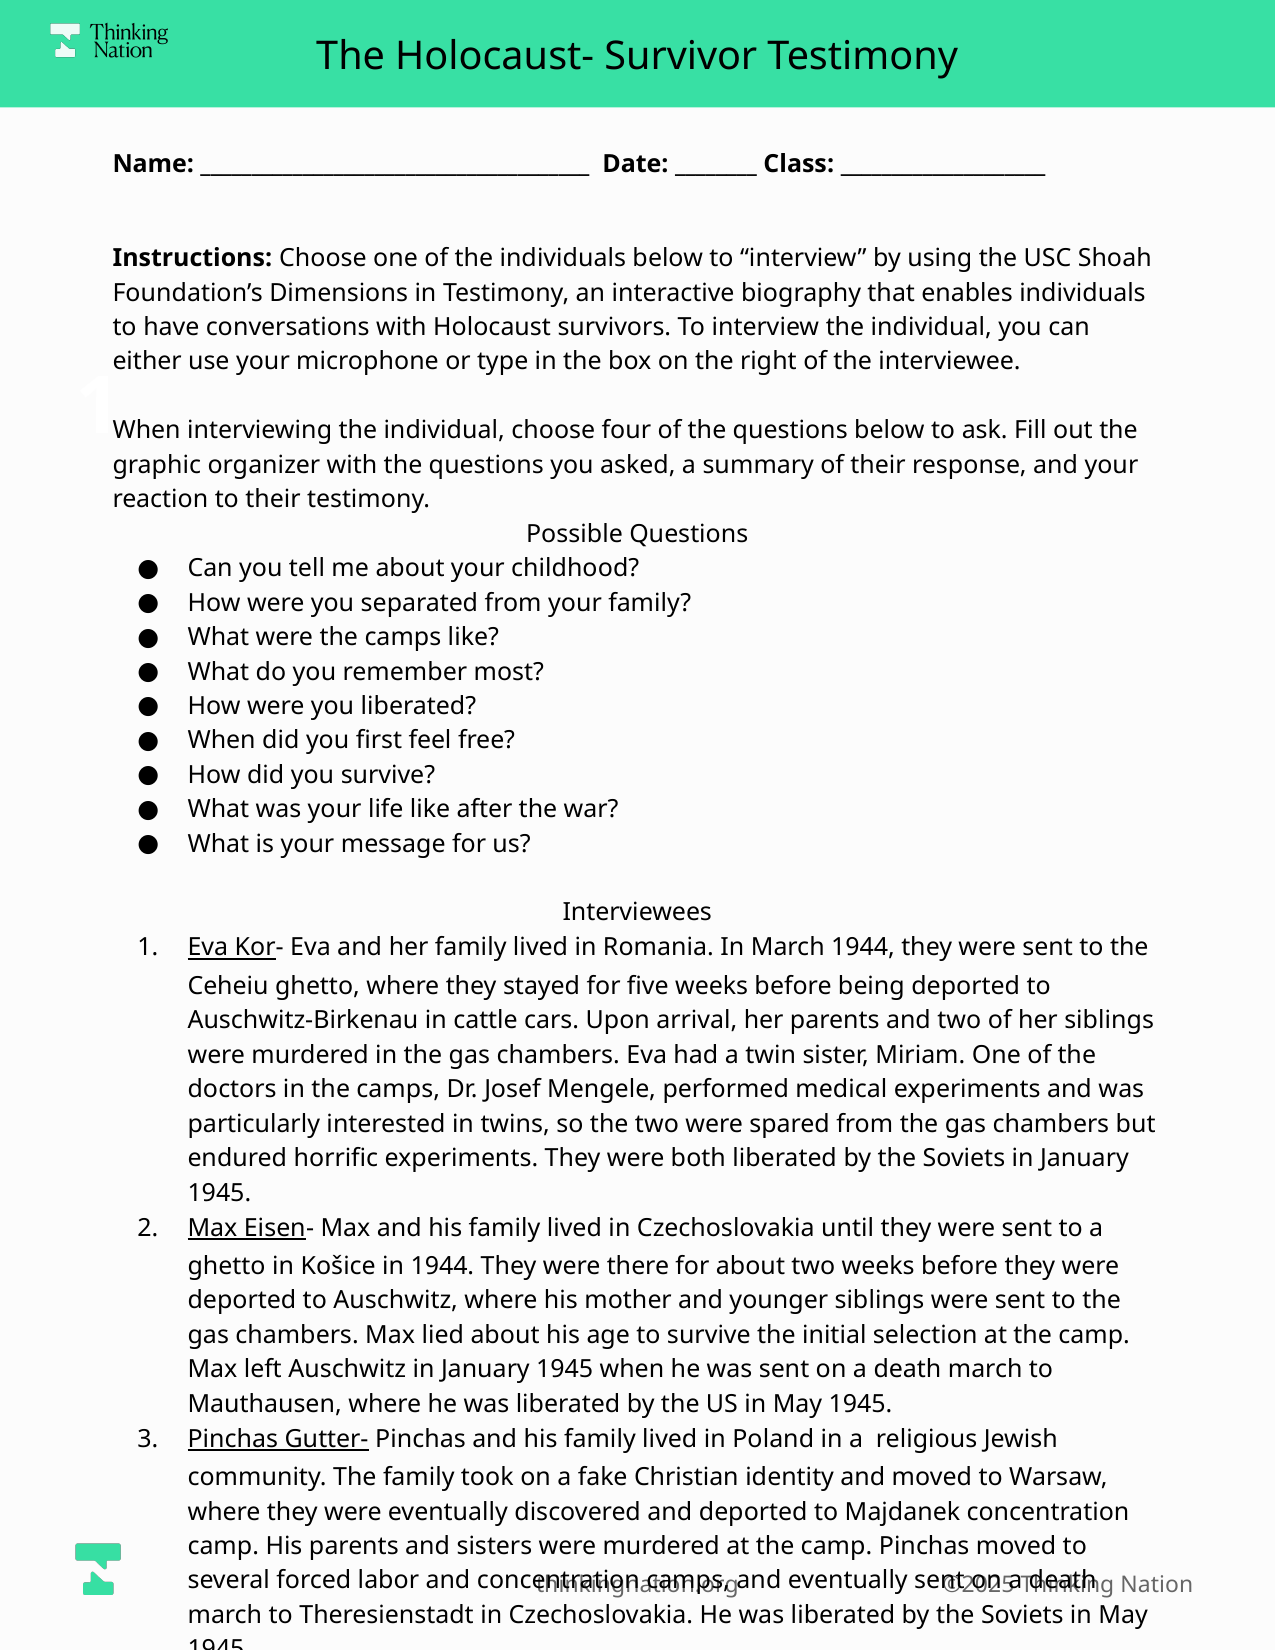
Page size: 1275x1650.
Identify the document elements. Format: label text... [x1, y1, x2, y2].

text_box Name: ______________________________________ Date: ________ Class: ____________________ Instructions: Choose one of the individuals below to “interview” by using the USC Shoah Foundation’s Dimensions in Testimony, an interactive biography that enables individuals to have conversations with Holocaust survivors. To interview the individual, you can either use your microphone or type in the box on the right of the interviewee. When interviewing the individual, choose four of the questions below to ask. Fill out the graphic organizer with the questions you asked, a summary of their response, and your reaction to their testimony. Possible Questions Can you tell me about your childhood? How were you separated from your family? What were the camps like? What do you remember most? How were you liberated? When did you first feel free? How did you survive? What was your life like after the war? What is your message for us? Interviewees Eva Kor- Eva and her family lived in Romania. In March 1944, they were sent to the Ceheiu ghetto, where they stayed for five weeks before being deported to Auschwitz-Birkenau in cattle cars. Upon arrival, her parents and two of her siblings were murdered in the gas chambers. Eva had a twin sister, Miriam. One of the doctors in the camps, Dr. Josef Mengele, performed medical experiments and was particularly interested in twins, so the two were spared from the gas chambers but endured horrific experiments. They were both liberated by the Soviets in January 1945. Max Eisen- Max and his family lived in Czechoslovakia until they were sent to a ghetto in Košice in 1944. They were there for about two weeks before they were deported to Auschwitz, where his mother and younger siblings were sent to the gas chambers. Max lied about his age to survive the initial selection at the camp. Max left Auschwitz in January 1945 when he was sent on a death march to Mauthausen, where he was liberated by the US in May 1945. Pinchas Gutter- Pinchas and his family lived in Poland in a religious Jewish community. The family took on a fake Christian identity and moved to Warsaw, where they were eventually discovered and deported to Majdanek concentration camp. His parents and sisters were murdered at the camp. Pinchas moved to several forced labor and concentration camps, and eventually sent on a death march to Theresienstadt in Czechoslovakia. He was liberated by the Soviets in May 1945. [97, 132, 1178, 1650]
picture [62, 1533, 134, 1605]
text_box The Holocaust- Survivor Testimony [0, 0, 1275, 108]
text_box 1 [30, 315, 165, 450]
text_box ©2025 Thinking Nation [1178, 1553, 1210, 1605]
picture [36, 12, 172, 69]
